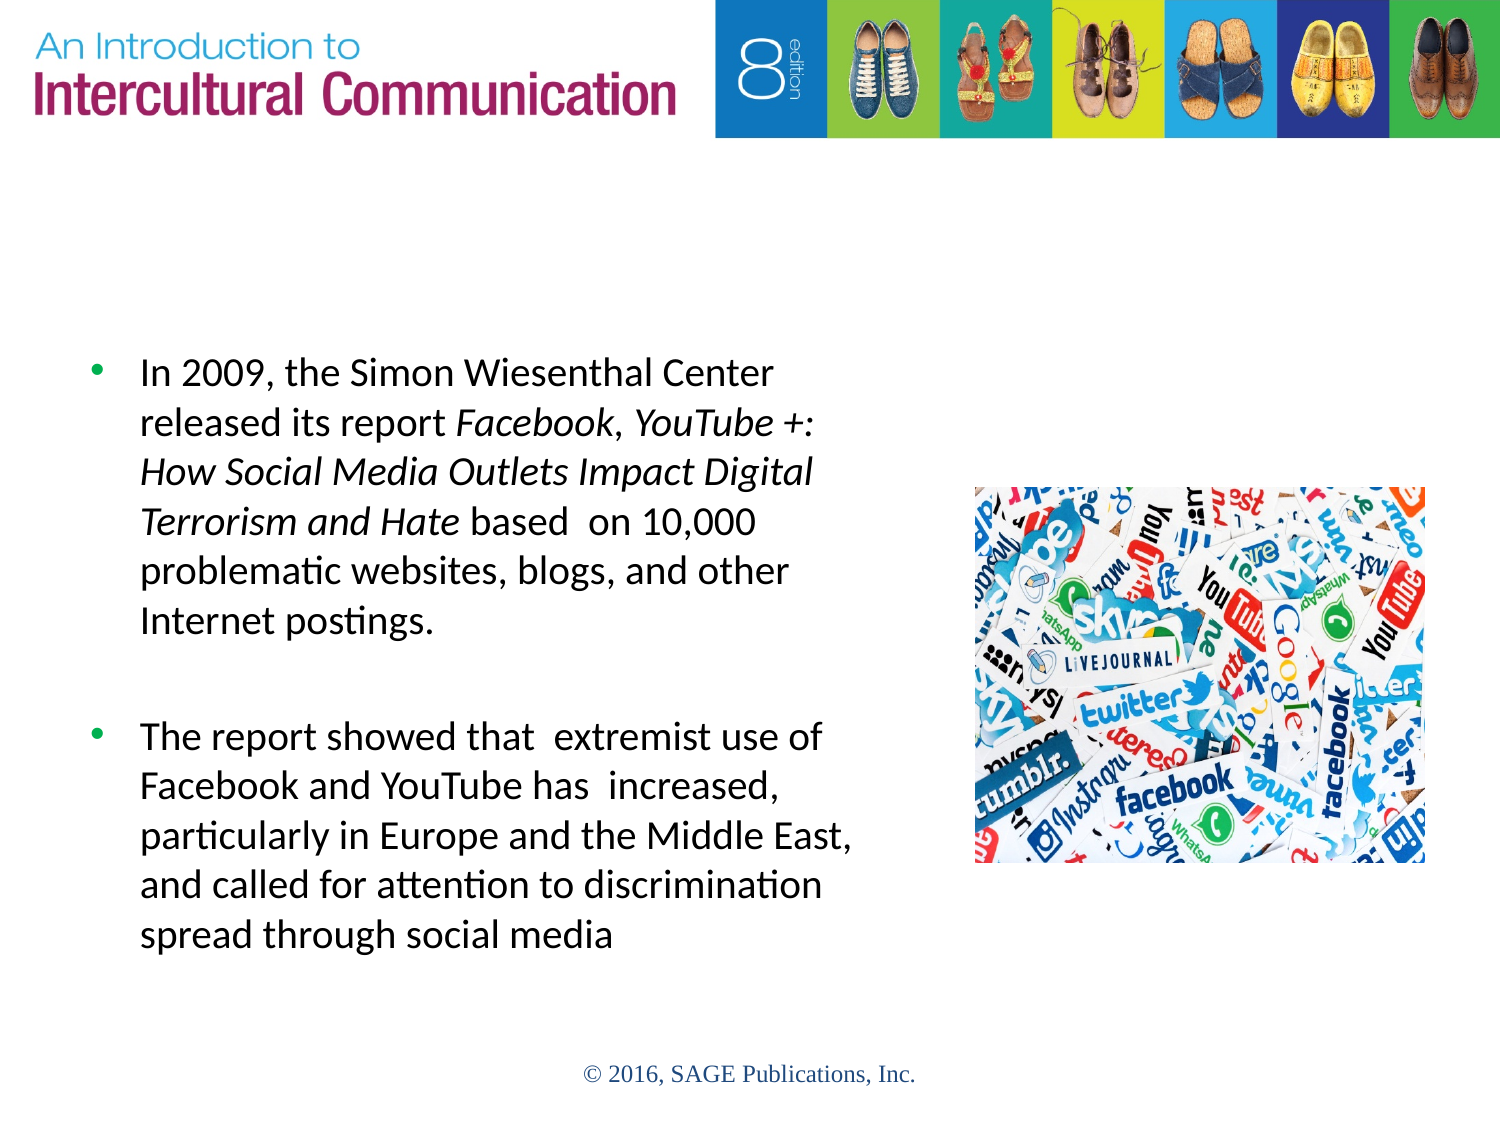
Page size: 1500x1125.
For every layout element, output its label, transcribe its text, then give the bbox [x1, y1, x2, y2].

list In 2009, the Simon Wiesenthal Center released its report Facebook, YouTube +: How Social Media Outlets Impact Digital Terrorism and Hate based on 10,000 problematic websites, blogs, and other Internet postings. The report showed that extremist use of Facebook and YouTube has increased, particularly in Europe and the Middle East, and called for attention to discrimination spread through social media [75, 337, 900, 975]
picture [0, 0, 1500, 1125]
footer © 2016, SAGE Publications, Inc. [512, 1042, 988, 1103]
